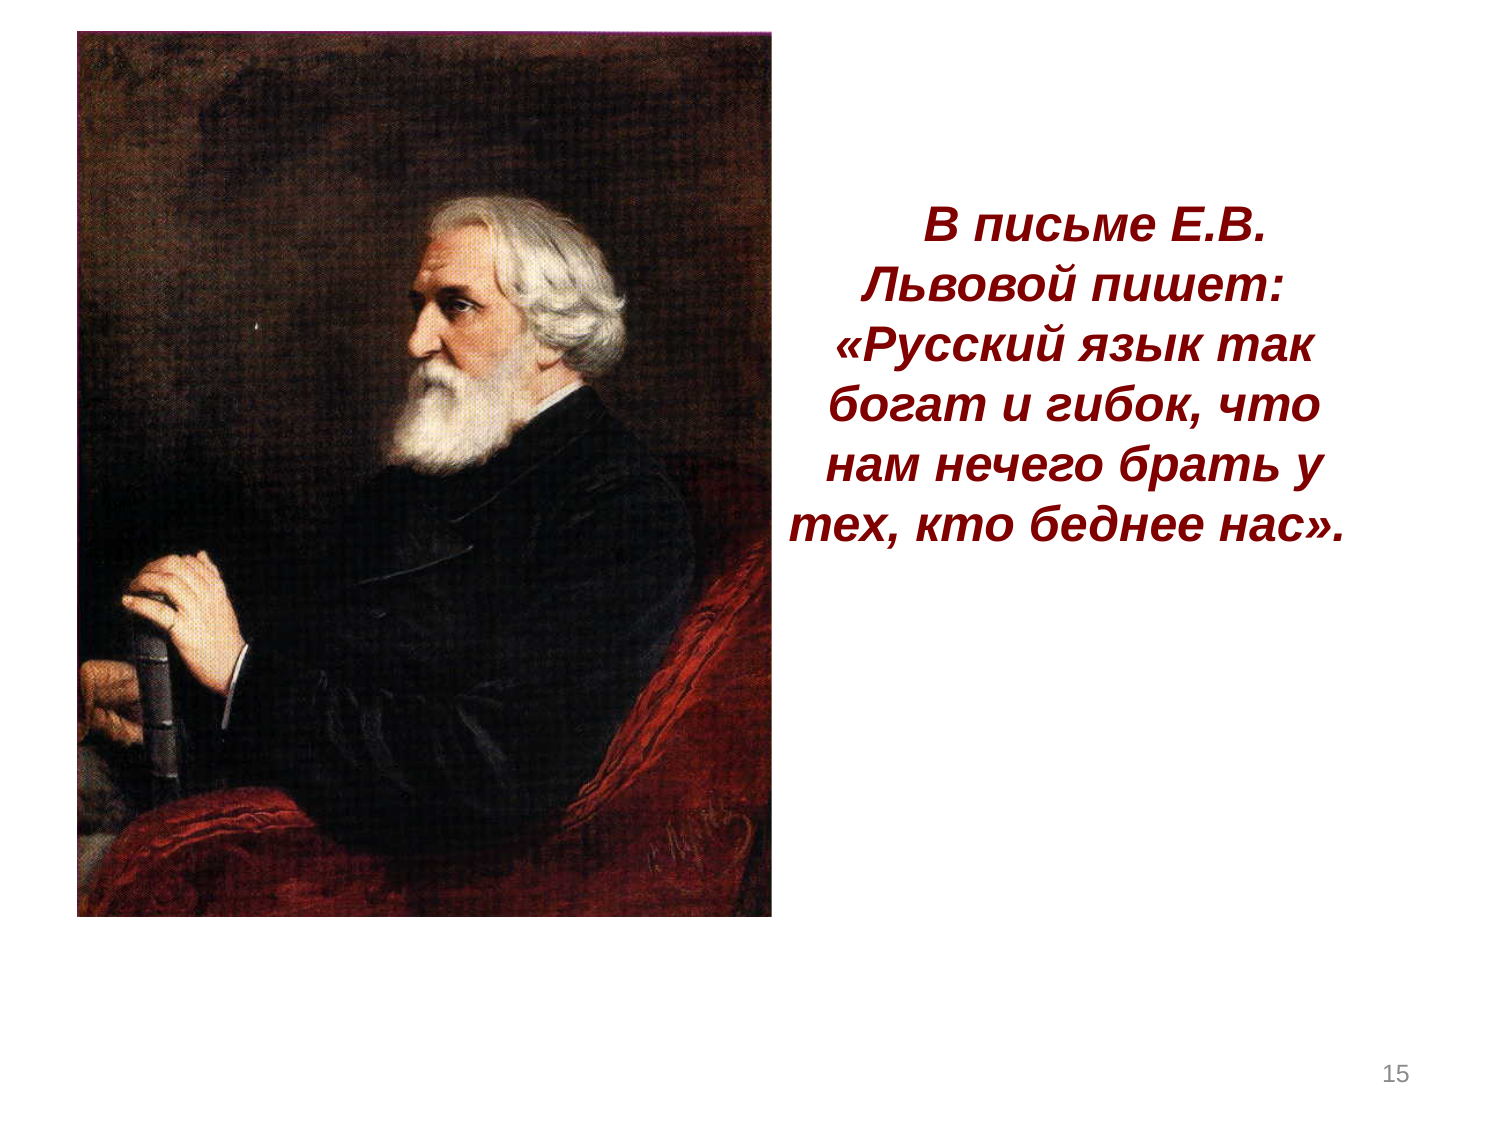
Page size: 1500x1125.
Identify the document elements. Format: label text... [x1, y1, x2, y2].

text_box В письме Е.В. Львовой пишет: «Русский язык так богат и гибок, что нам нечего брать у тех, кто беднее нас». [778, 184, 1388, 560]
picture [76, 30, 772, 918]
slide_number 15 [1074, 1042, 1425, 1103]
